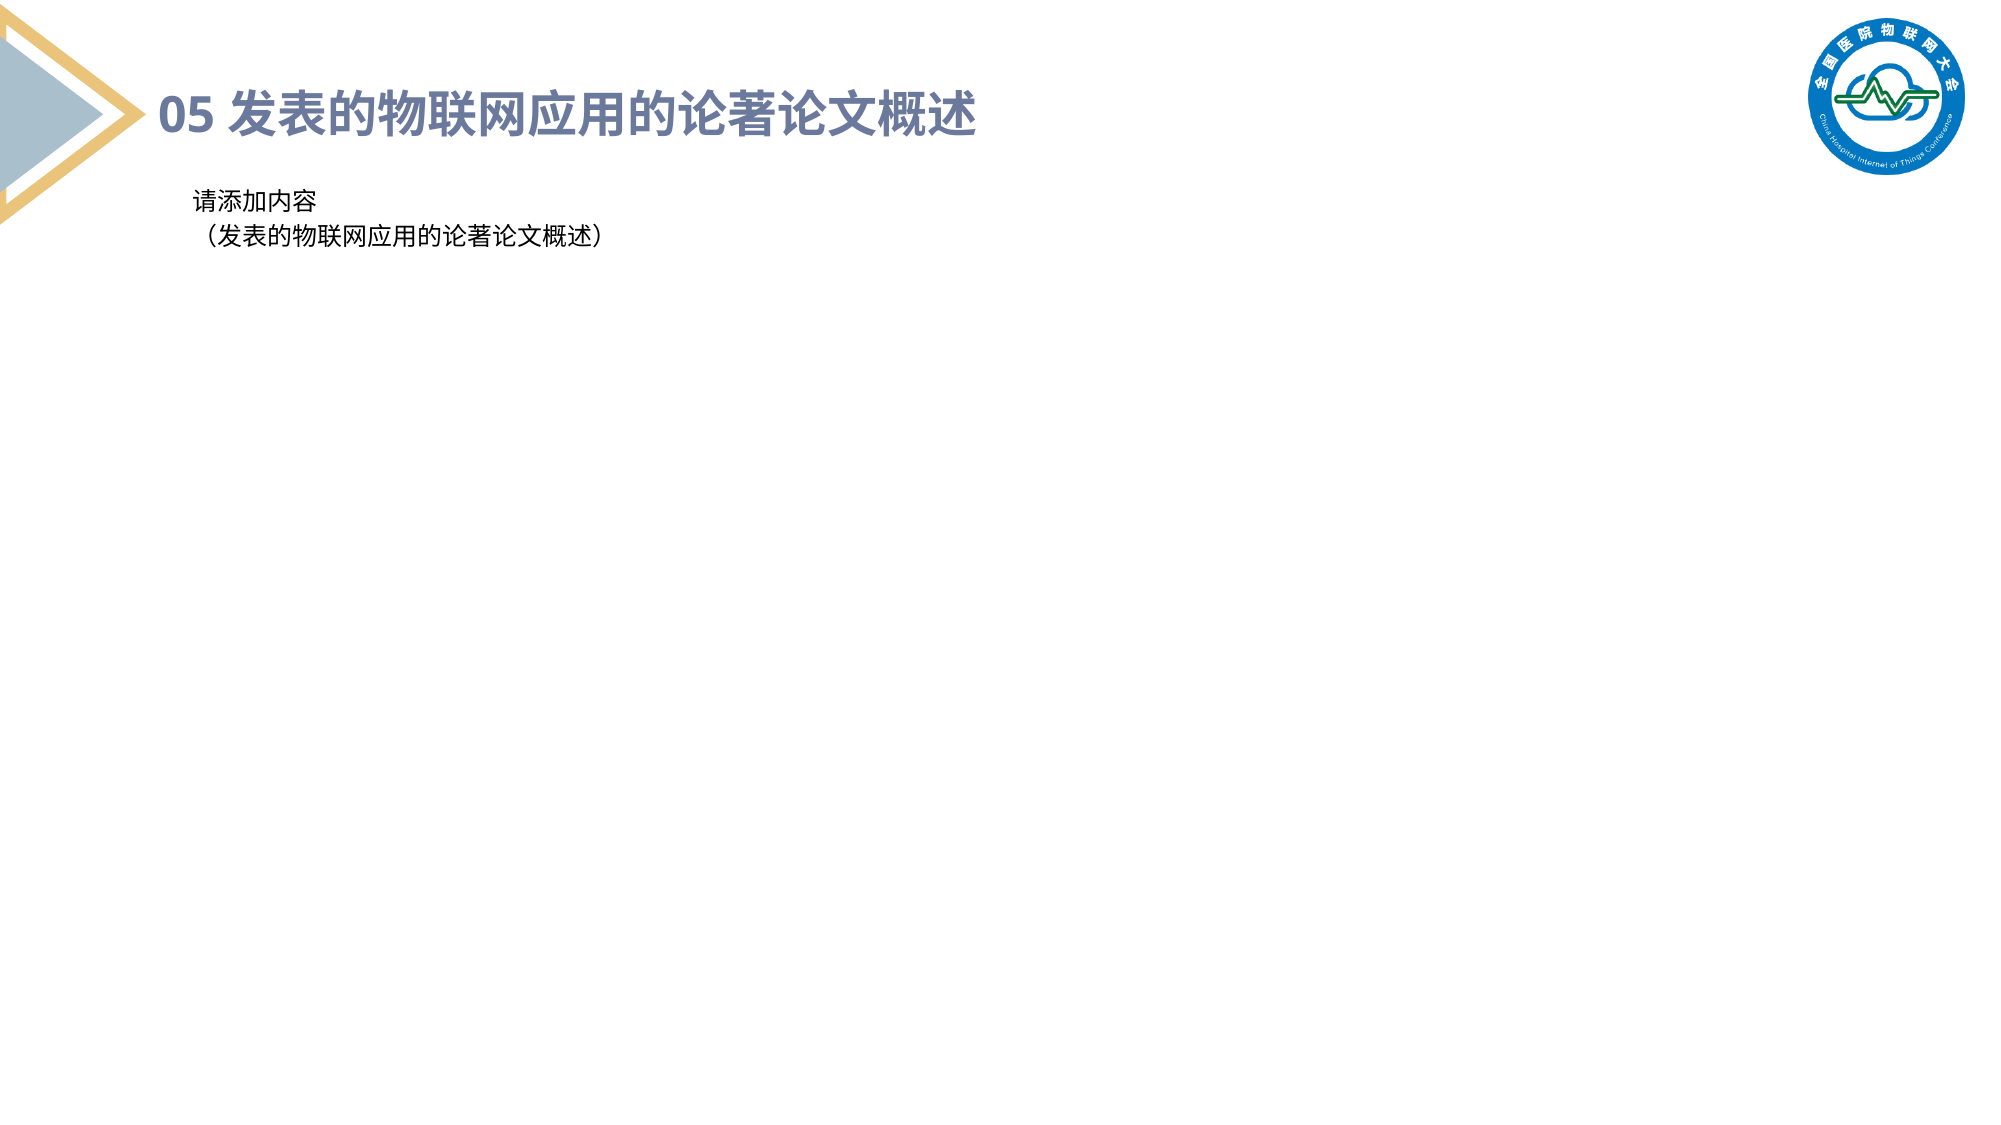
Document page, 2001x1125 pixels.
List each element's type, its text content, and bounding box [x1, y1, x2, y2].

text_box [0, 10, 138, 219]
picture [1808, 18, 1965, 175]
text_box [0, 34, 105, 194]
text_box 请添加内容 （发表的物联网应用的论著论文概述） [178, 177, 1824, 968]
text_box 05发表的物联网应用的论著论文概述 [143, 75, 1107, 150]
